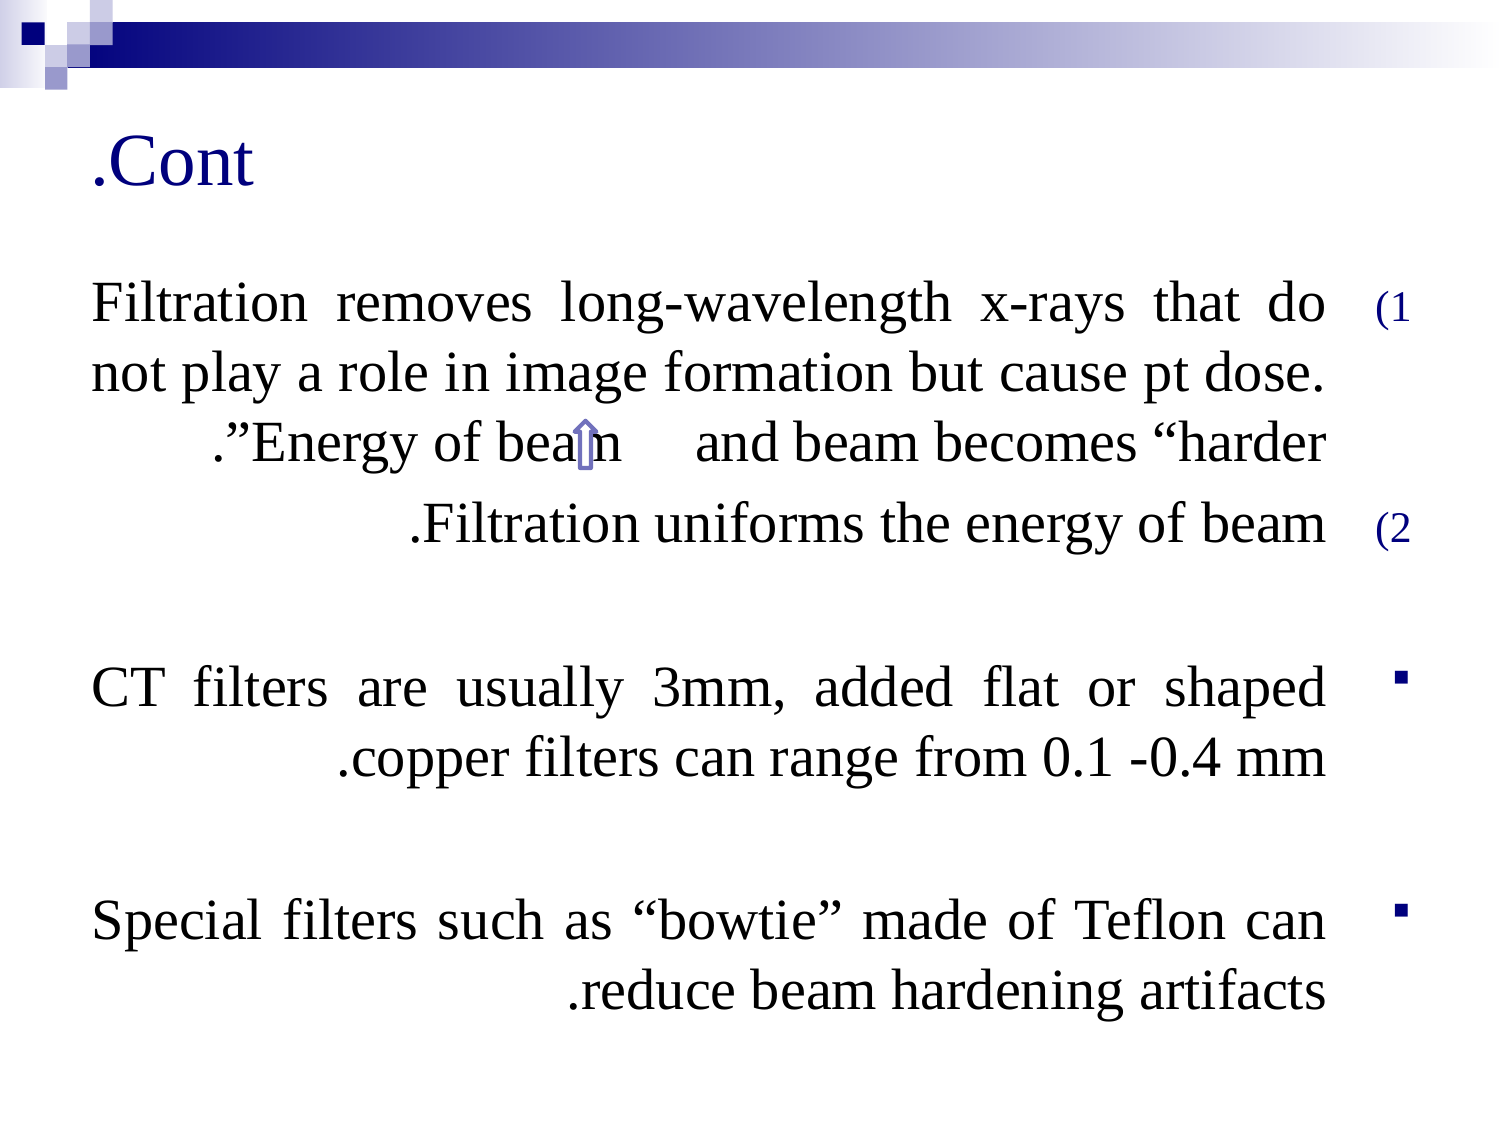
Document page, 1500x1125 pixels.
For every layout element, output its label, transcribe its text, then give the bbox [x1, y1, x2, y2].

text_box [572, 418, 599, 471]
title Cont. [74, 42, 1426, 268]
list Filtration removes long-wavelength x-rays that do not play a role in image formation but cause pt dose. Energy of beam and beam becomes “harder”. Filtration uniforms the energy of beam. CT filters are usually 3mm, added flat or shaped copper filters can range from 0.1 -0.4 mm. Special filters such as “bowtie” made of Teflon can reduce beam hardening artifacts. [76, 255, 1427, 976]
